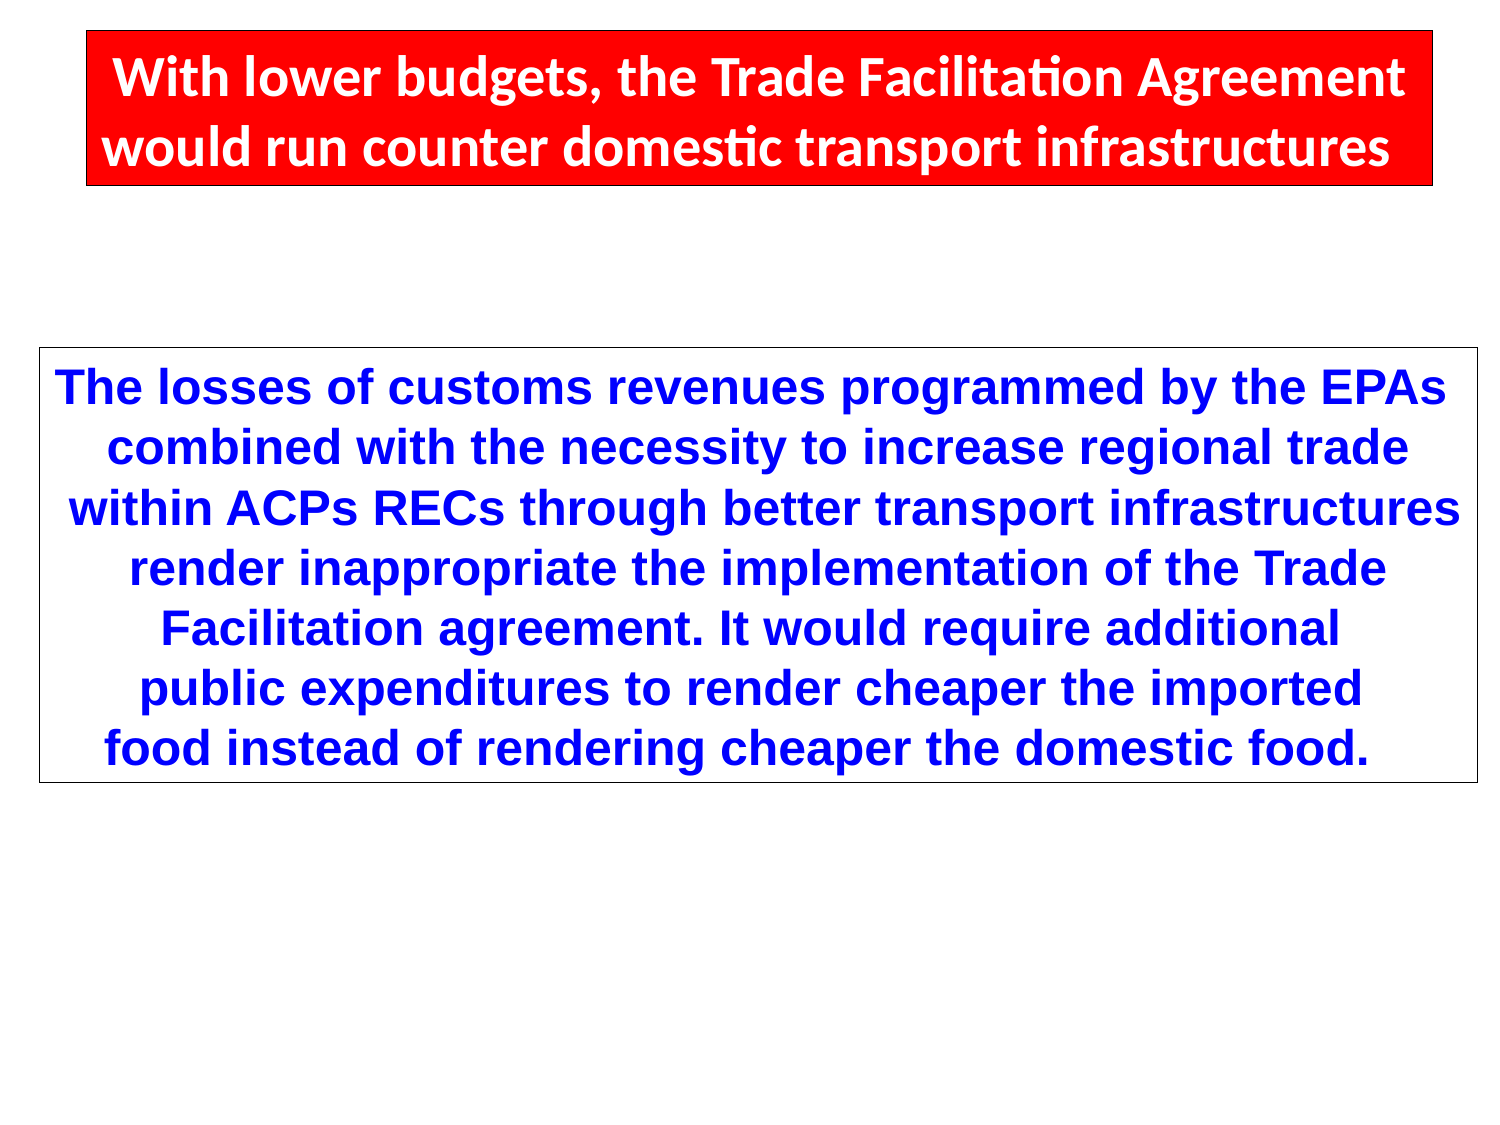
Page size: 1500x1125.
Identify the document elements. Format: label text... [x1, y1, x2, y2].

text_box With lower budgets, the Trade Facilitation Agreement would run counter domestic transport infrastructures [86, 30, 1433, 186]
text_box The losses of customs revenues programmed by the EPAs combined with the necessity to increase regional trade within ACPs RECs through better transport infrastructures render inappropriate the implementation of the Trade Facilitation agreement. It would require additional public expenditures to render cheaper the imported food instead of rendering cheaper the domestic food. [39, 347, 1478, 783]
